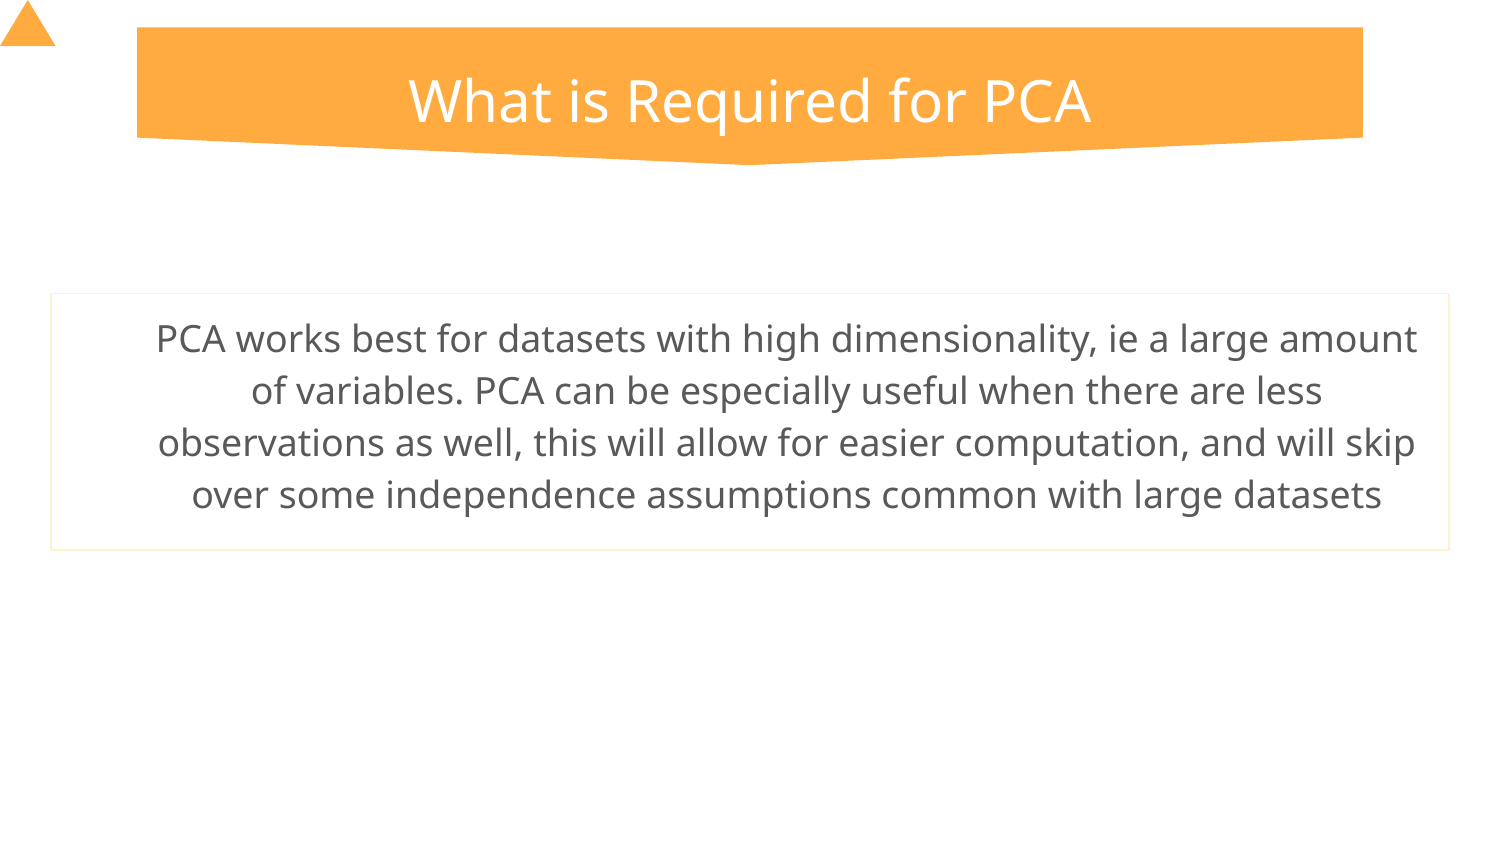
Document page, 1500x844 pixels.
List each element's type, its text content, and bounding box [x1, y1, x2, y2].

list PCA works best for datasets with high dimensionality, ie a large amount of variables. PCA can be especially useful when there are less observations as well, this will allow for easier computation, and will skip over some independence assumptions common with large datasets [51, 293, 1449, 551]
title What is Required for PCA [51, 49, 1449, 144]
text_box [0, 0, 56, 47]
text_box [279, 144, 1221, 166]
text_box [137, 27, 1363, 49]
